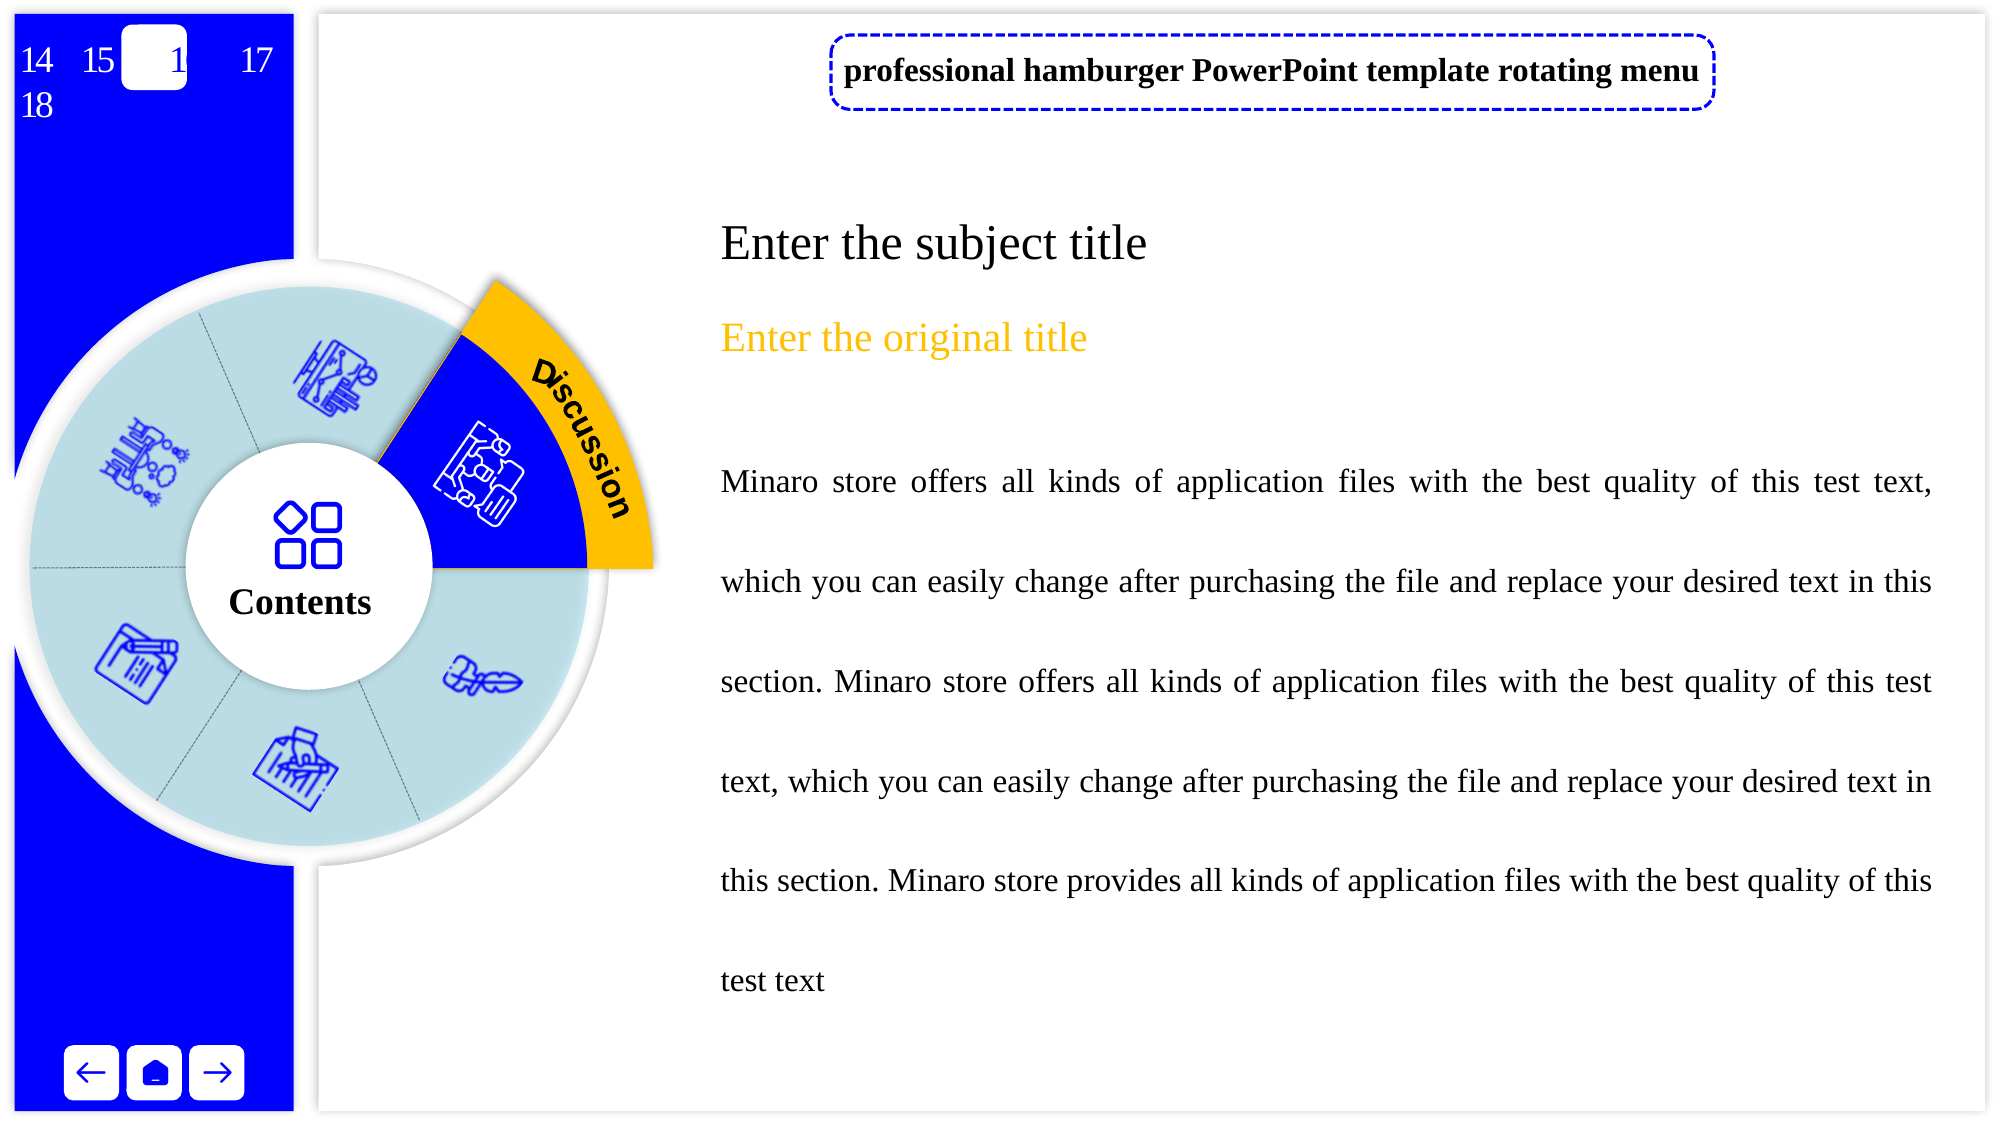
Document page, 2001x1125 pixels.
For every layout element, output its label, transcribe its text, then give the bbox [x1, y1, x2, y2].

text_box professional hamburger PowerPoint template rotating menu [829, 41, 1829, 96]
text_box 14 15 16 17 18 [4, 27, 304, 88]
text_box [29, 286, 589, 846]
text_box [491, 279, 506, 286]
text_box [589, 373, 655, 570]
text_box Enter the subject title Enter the original title Minaro store offers all kinds of application files with the best quality of this test text, which you can easily change after purchasing the file and replace your desired text in this section. Minaro store offers all kinds of application files with the best quality of this test text, which you can easily change after purchasing the file and replace your desired text in this section. Minaro store provides all kinds of application files with the best quality of this test text [705, 202, 1950, 1006]
picture [447, 434, 528, 515]
picture [75, 1057, 107, 1088]
picture [270, 497, 347, 574]
text_box [830, 96, 1715, 111]
picture [140, 1056, 171, 1088]
picture [202, 1056, 233, 1088]
text_box [834, 33, 1711, 41]
